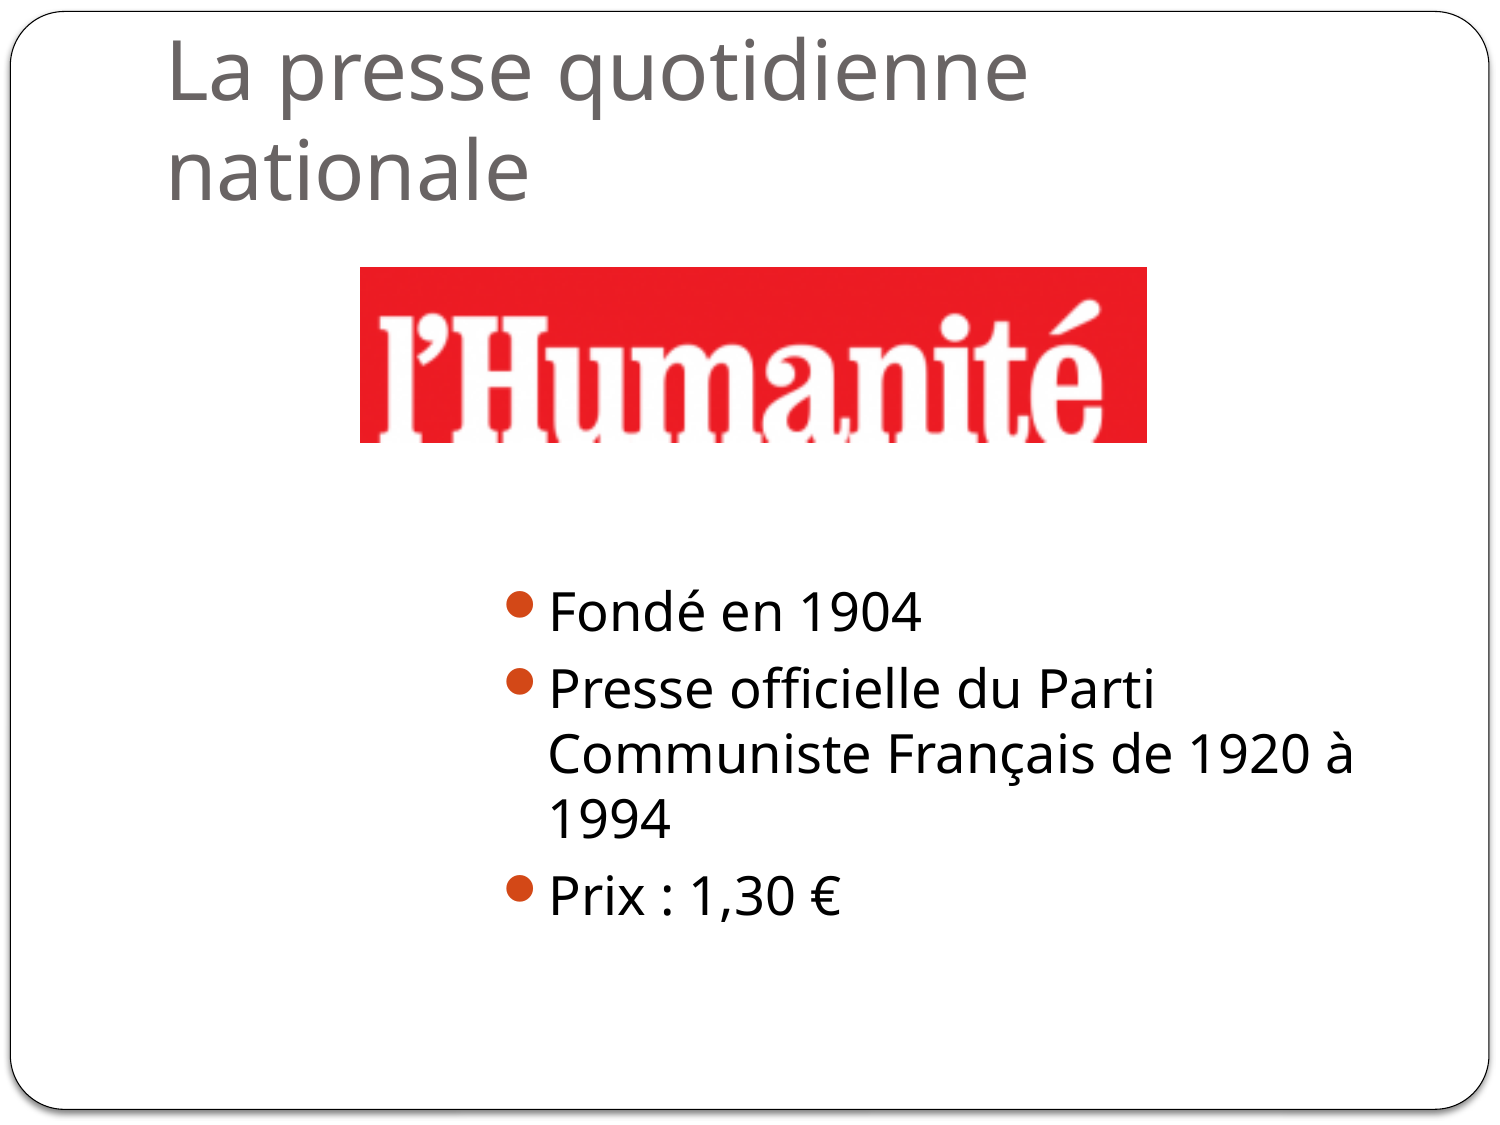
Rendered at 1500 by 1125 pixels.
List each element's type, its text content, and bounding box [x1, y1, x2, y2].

picture [359, 266, 1147, 443]
title La presse quotidienne nationale [149, 44, 1426, 233]
list Fondé en 1904 Presse officielle du Parti Communiste Français de 1920 à 1994 Prix : 1,30 € [487, 262, 1426, 1001]
